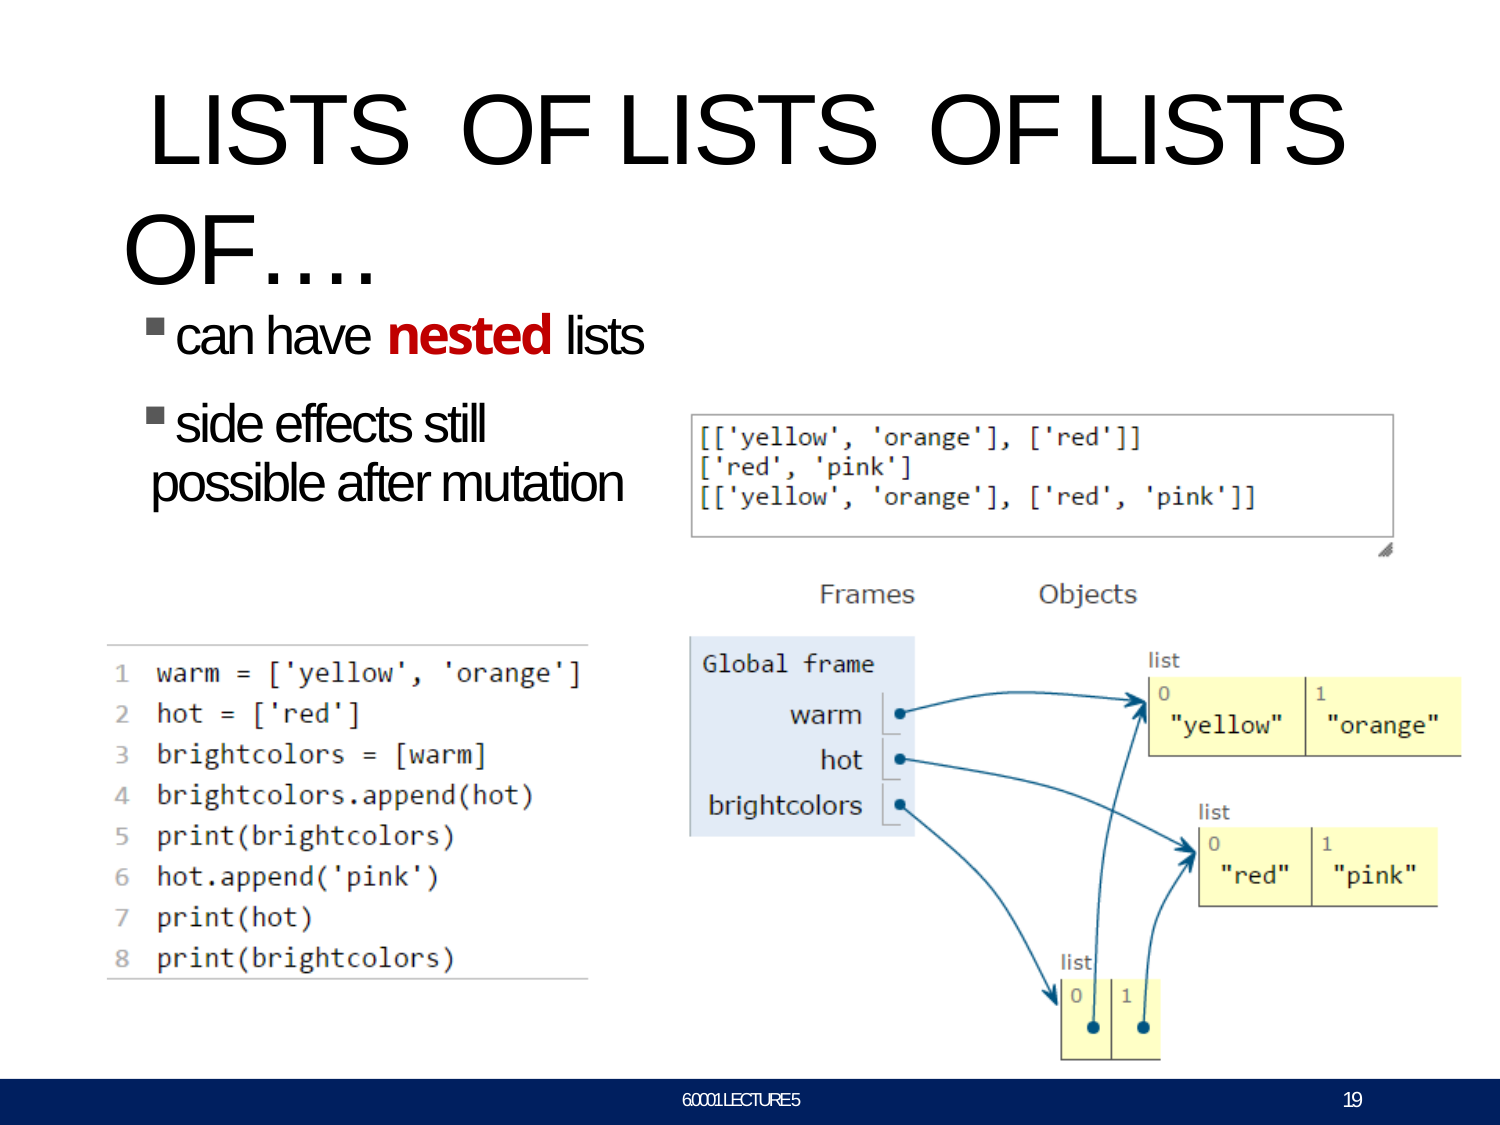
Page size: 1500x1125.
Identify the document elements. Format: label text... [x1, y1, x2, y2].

text_box [106, 643, 590, 983]
text_box [685, 408, 1471, 1067]
title LISTS OF LISTS OF LISTS OF…. [122, 62, 1500, 305]
slide_number 19 [1338, 1088, 1369, 1125]
footer 6.0001 LECTURE 5 [679, 1090, 821, 1125]
text_box can have nested lists side effects still possible after mutation [132, 275, 664, 513]
